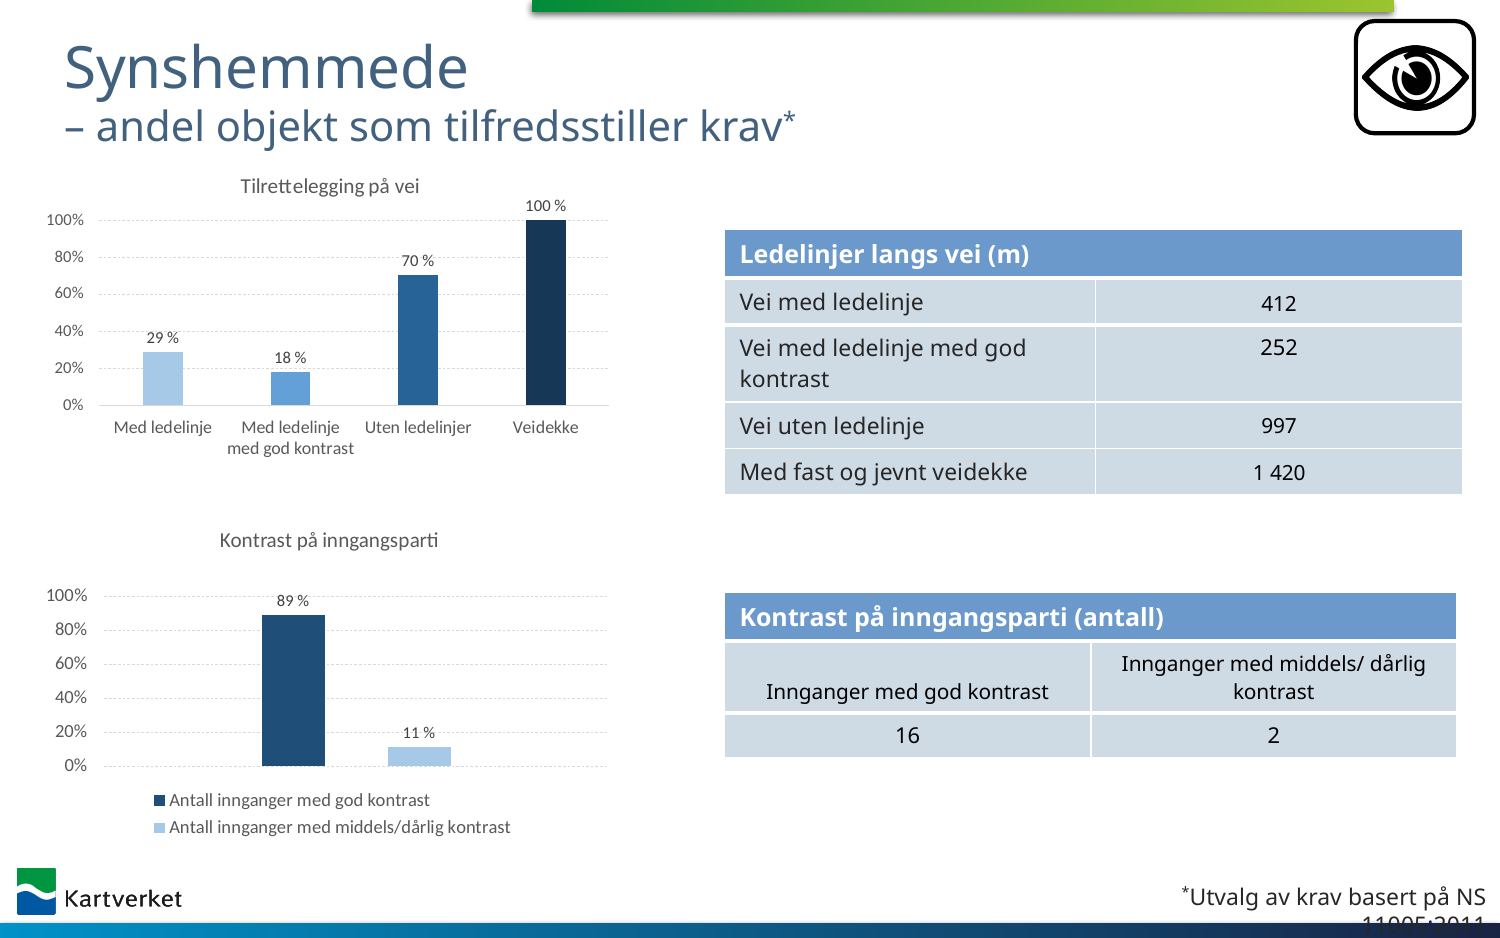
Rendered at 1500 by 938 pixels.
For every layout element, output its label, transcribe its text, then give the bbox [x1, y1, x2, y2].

table_cell Vei uten ledelinje [725, 403, 1095, 448]
table_cell 2 [1092, 715, 1456, 757]
text_box Synshemmede – andel objekt som tilfredsstiller krav* [49, 24, 1431, 158]
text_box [1355, 20, 1475, 134]
table_header Kontrast på inngangsparti (antall) [725, 593, 1456, 639]
table_cell Med fast og jevnt veidekke [725, 449, 1095, 494]
picture [41, 166, 619, 492]
text_box *Utvalg av krav basert på NS 11005:2011 [1068, 873, 1500, 938]
table_cell Vei med ledelinje med god kontrast [725, 327, 1095, 401]
table_cell 412 [1096, 280, 1462, 323]
table_cell Innganger med god kontrast [725, 643, 1090, 711]
table_cell 16 [725, 715, 1090, 757]
table_cell 252 [1096, 327, 1462, 401]
table_cell Vei med ledelinje [725, 280, 1095, 323]
table_cell Innganger med middels/ dårlig kontrast [1092, 643, 1456, 711]
table_cell 1 420 [1096, 449, 1462, 494]
picture [41, 520, 618, 846]
table_header Ledelinjer langs vei (m) [725, 230, 1462, 276]
table_cell 997 [1096, 403, 1462, 448]
